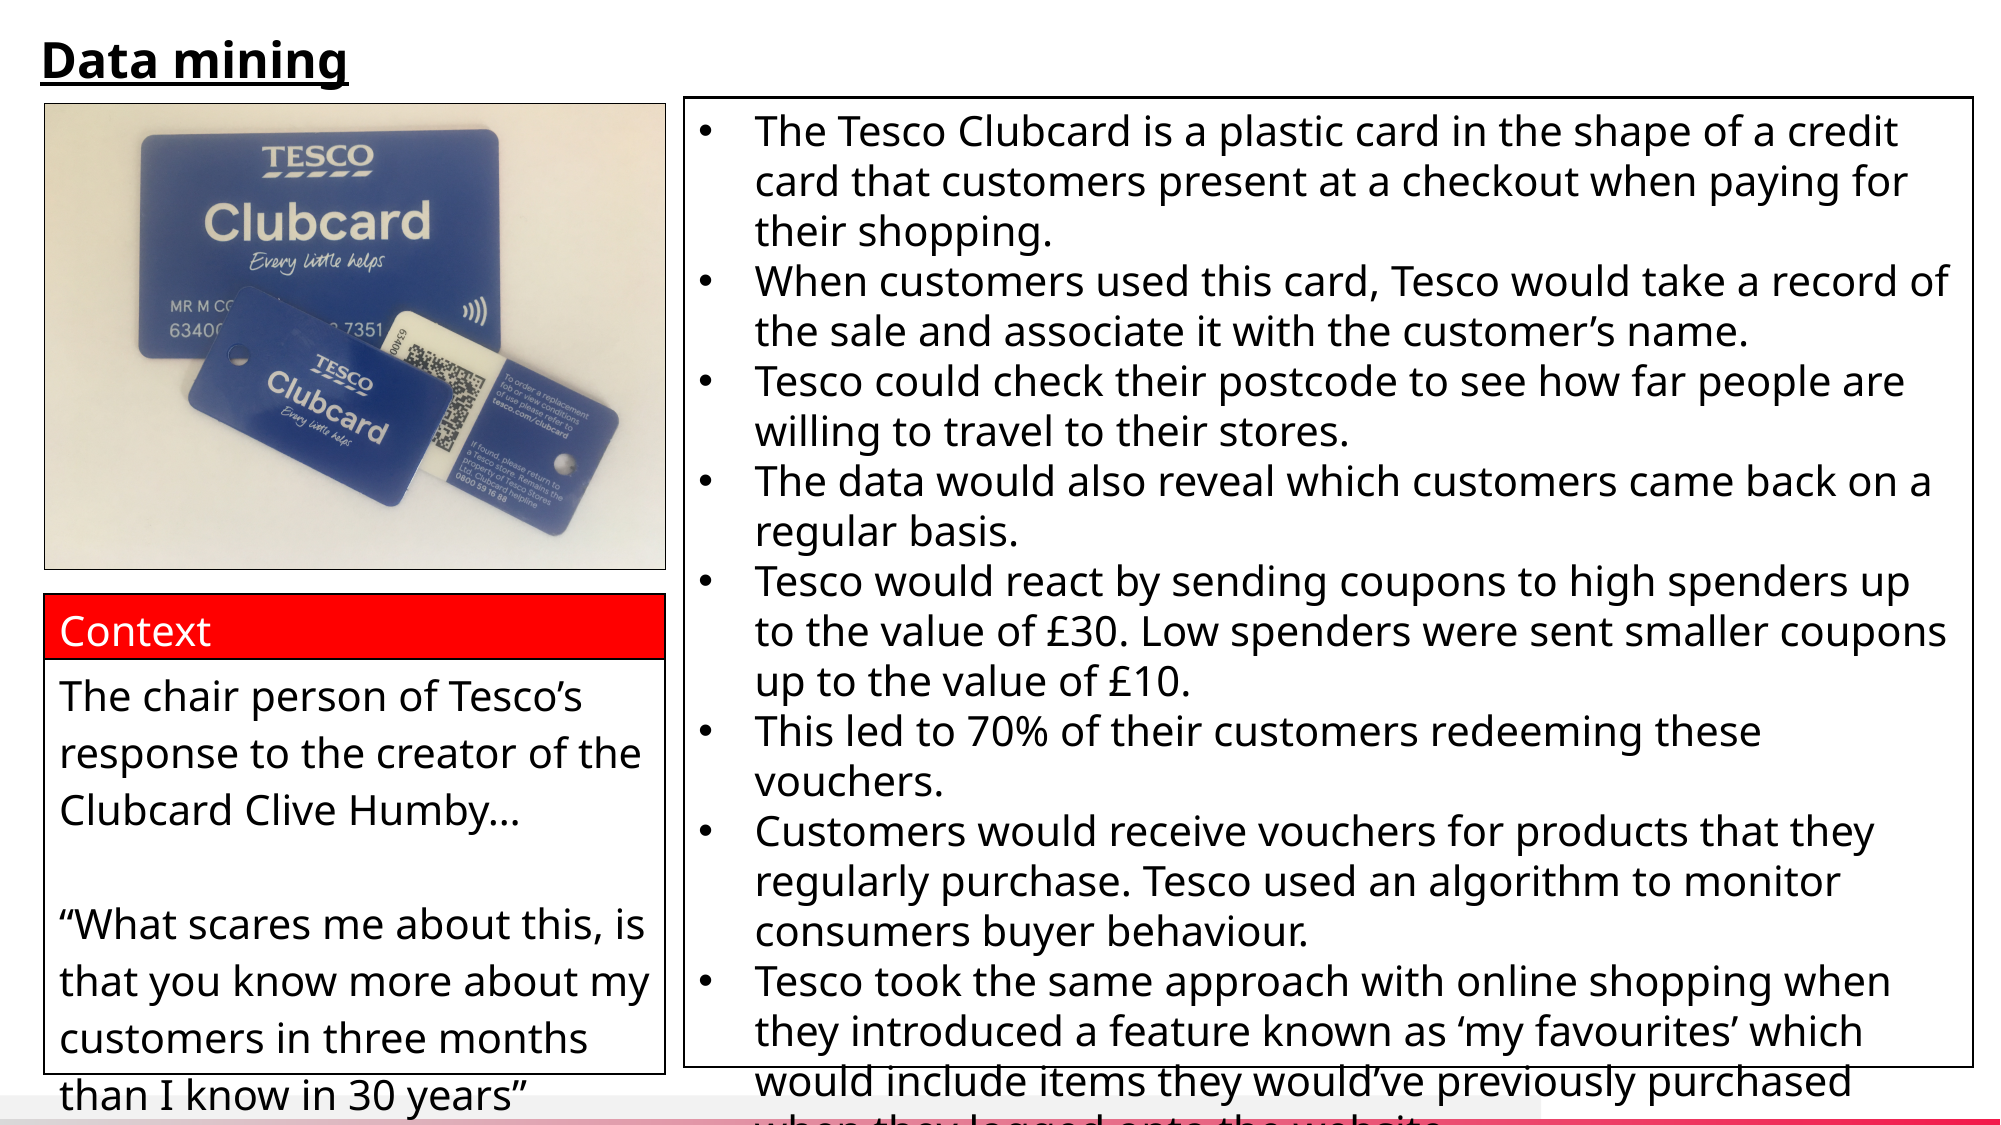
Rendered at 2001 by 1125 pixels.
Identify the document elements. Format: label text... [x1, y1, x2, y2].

table_cell The chair person of Tesco’s response to the creator of the Clubcard Clive Humby… “What scares me about this, is that you know more about my customers in three months than I know in 30 years” [45, 660, 664, 1073]
text_box The Tesco Clubcard is a plastic card in the shape of a credit card that customers present at a checkout when paying for their shopping. When customers used this card, Tesco would take a record of the sale and associate it with the customer’s name. Tesco could check their postcode to see how far people are willing to travel to their stores. The data would also reveal which customers came back on a regular basis. Tesco would react by sending coupons to high spenders up to the value of £30. Low spenders were sent smaller coupons up to the value of £10. This led to 70% of their customers redeeming these vouchers. Customers would receive vouchers for products that they regularly purchase. Tesco used an algorithm to monitor consumers buyer behaviour. Tesco took the same approach with online shopping when they introduced a feature known as ‘my favourites’ which would include items they would’ve previously purchased when they logged onto the website. This method is known as data mining – which aims to spots trends and patterns so they can learn more about their customers. [683, 96, 1974, 1068]
table_header Context [45, 595, 664, 658]
picture [44, 103, 666, 570]
text_box Data mining [25, 21, 1095, 96]
